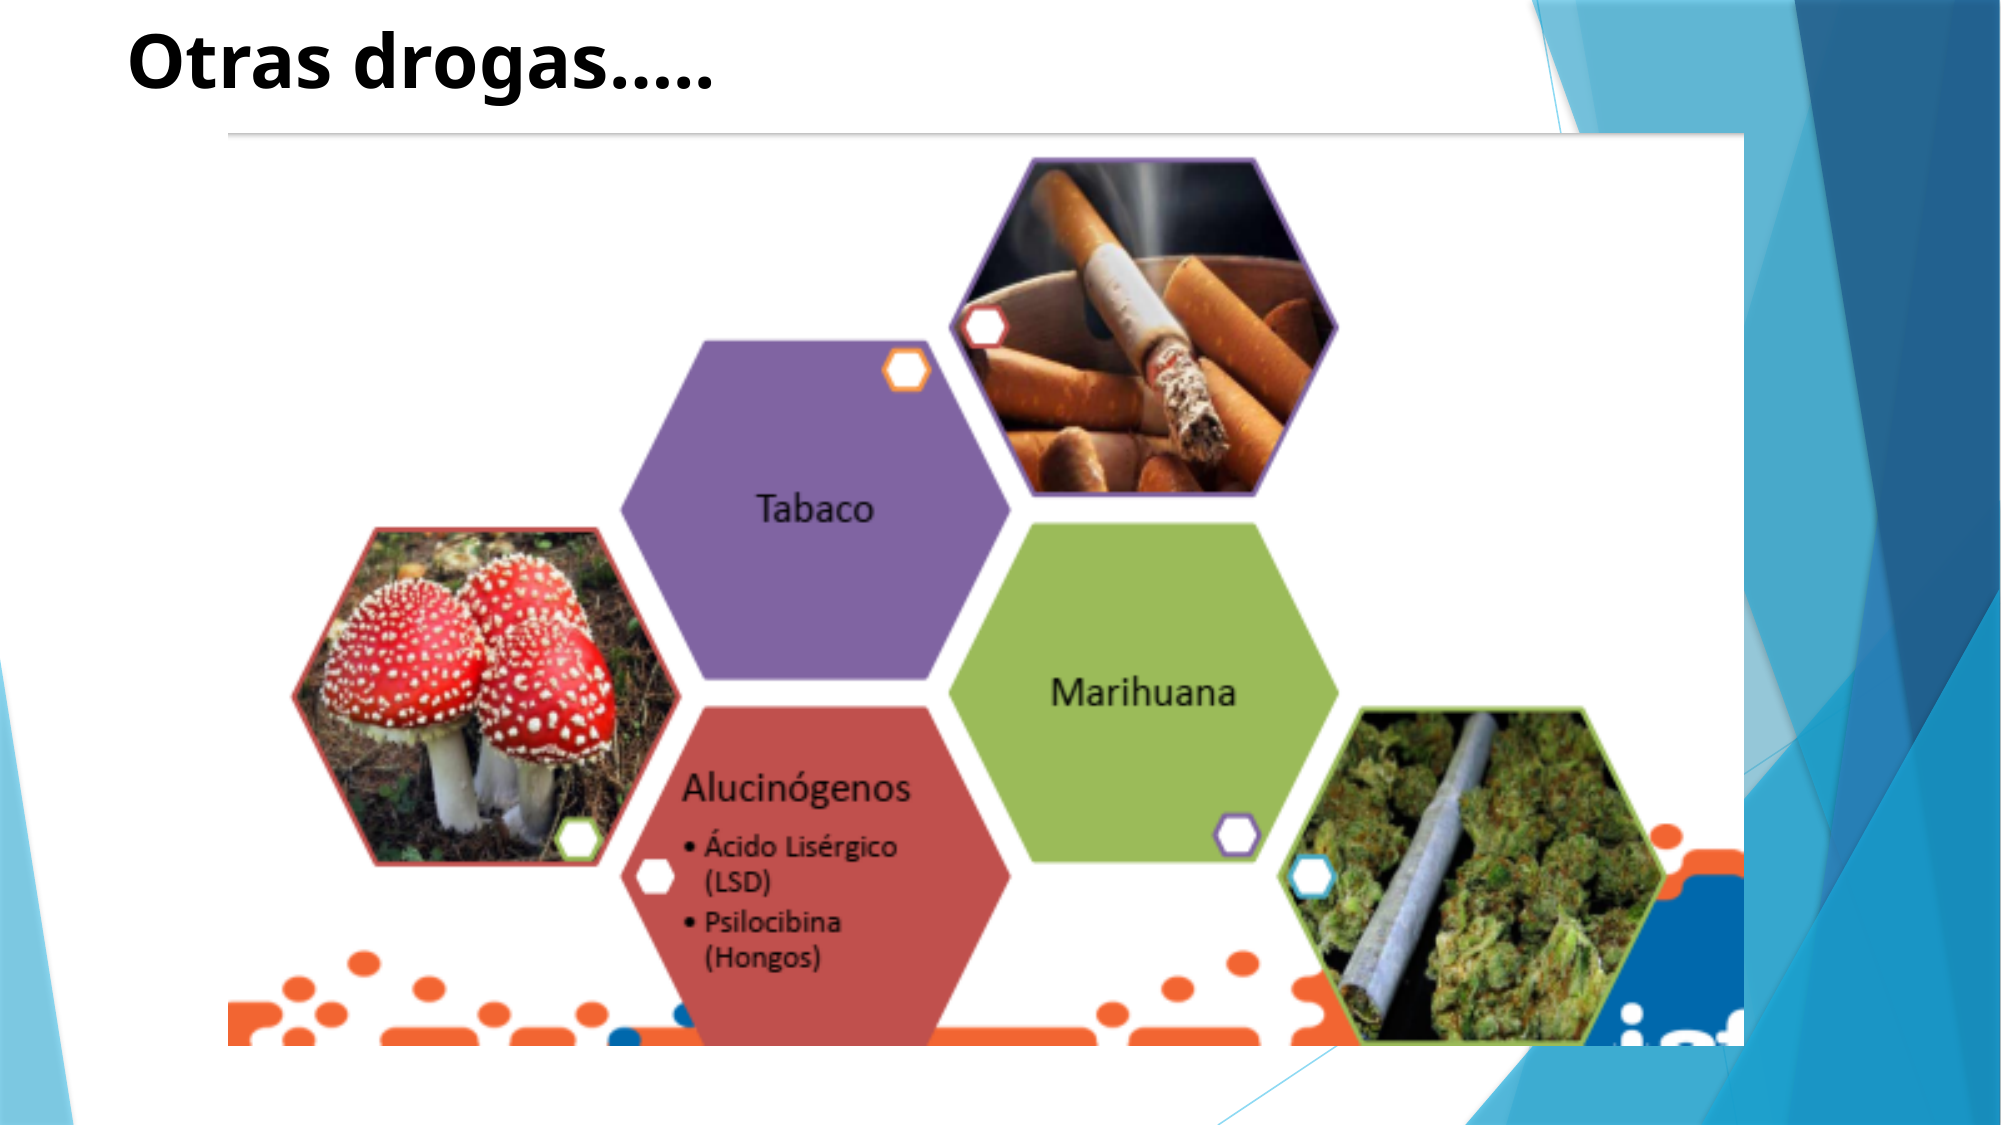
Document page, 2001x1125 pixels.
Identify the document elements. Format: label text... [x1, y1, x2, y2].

picture [228, 133, 1744, 1047]
title Otras drogas….. [111, 5, 785, 134]
